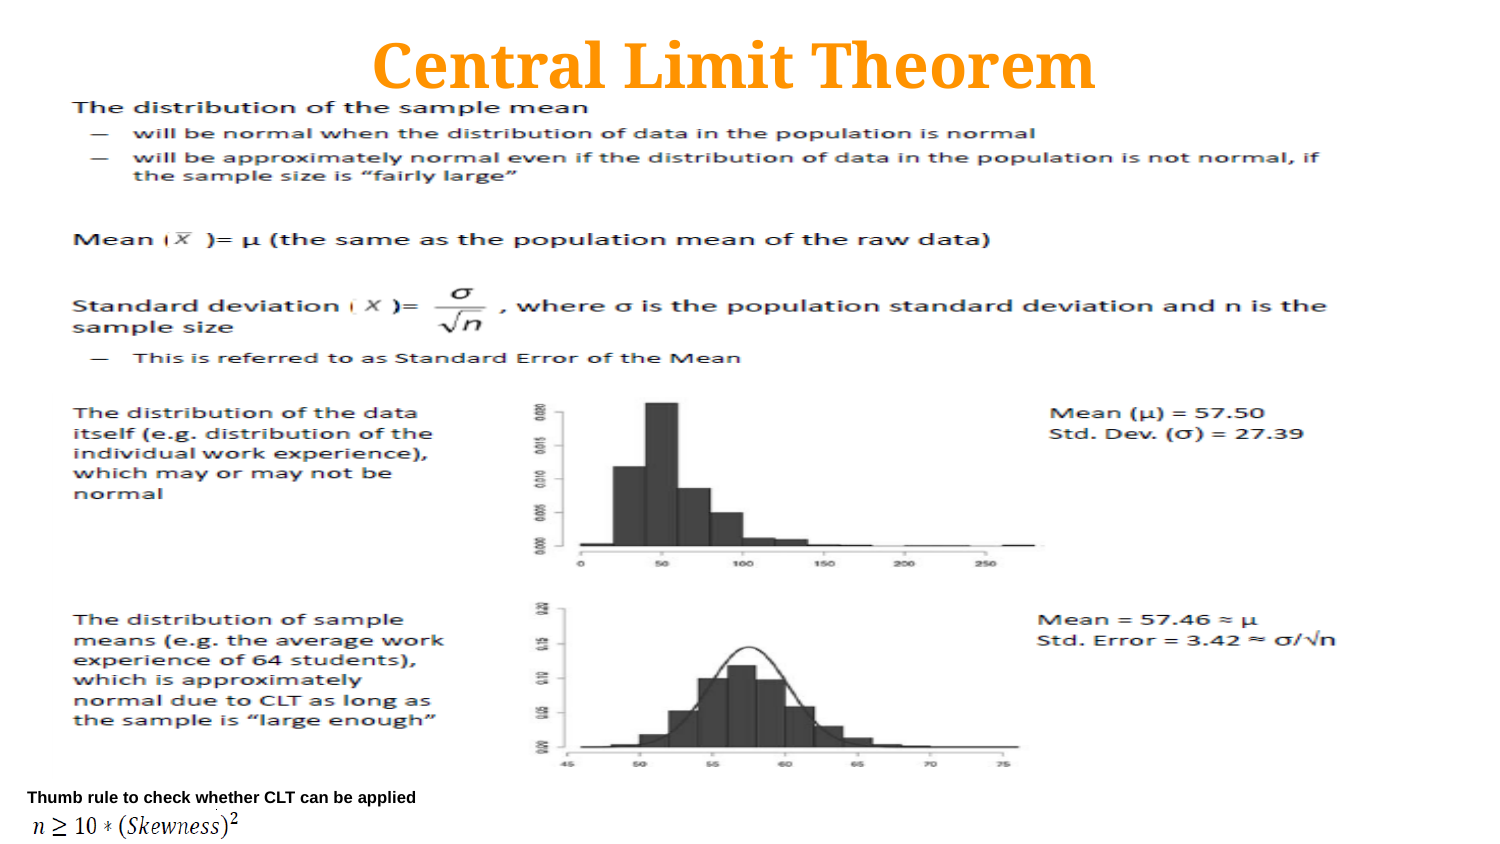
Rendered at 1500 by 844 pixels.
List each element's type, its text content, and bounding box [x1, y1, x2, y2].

picture [29, 808, 242, 844]
title Central Limit Theorem [15, 0, 1416, 168]
picture [50, 393, 1352, 779]
picture [49, 92, 1351, 376]
text_box Thumb rule to check whether CLT can be applied [0, 779, 514, 814]
